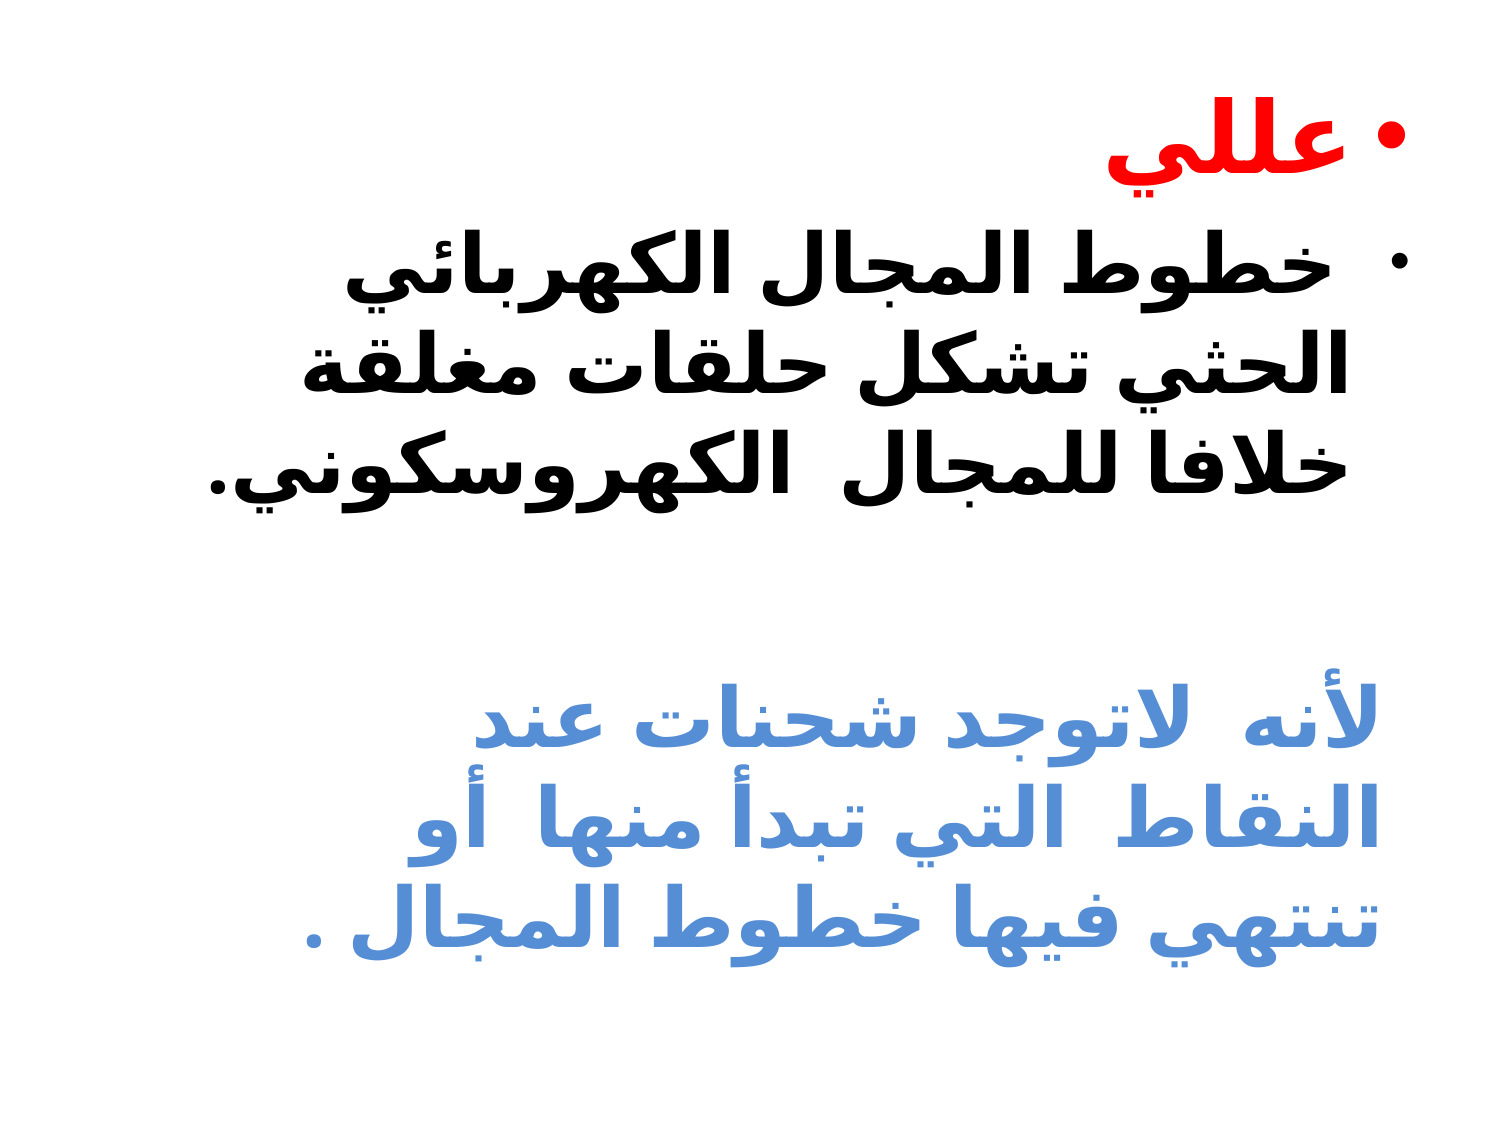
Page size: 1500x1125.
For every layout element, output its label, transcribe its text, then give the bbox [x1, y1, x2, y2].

text_box لأنه لاتوجد شحنات عند النقاط التي تبدأ منها أو تنتهي فيها خطوط المجال . [171, 656, 1400, 972]
list عللي خطوط المجال الكهربائي الحثي تشكل حلقات مغلقة خلافا للمجال الكهروسكوني. [75, 66, 1425, 720]
